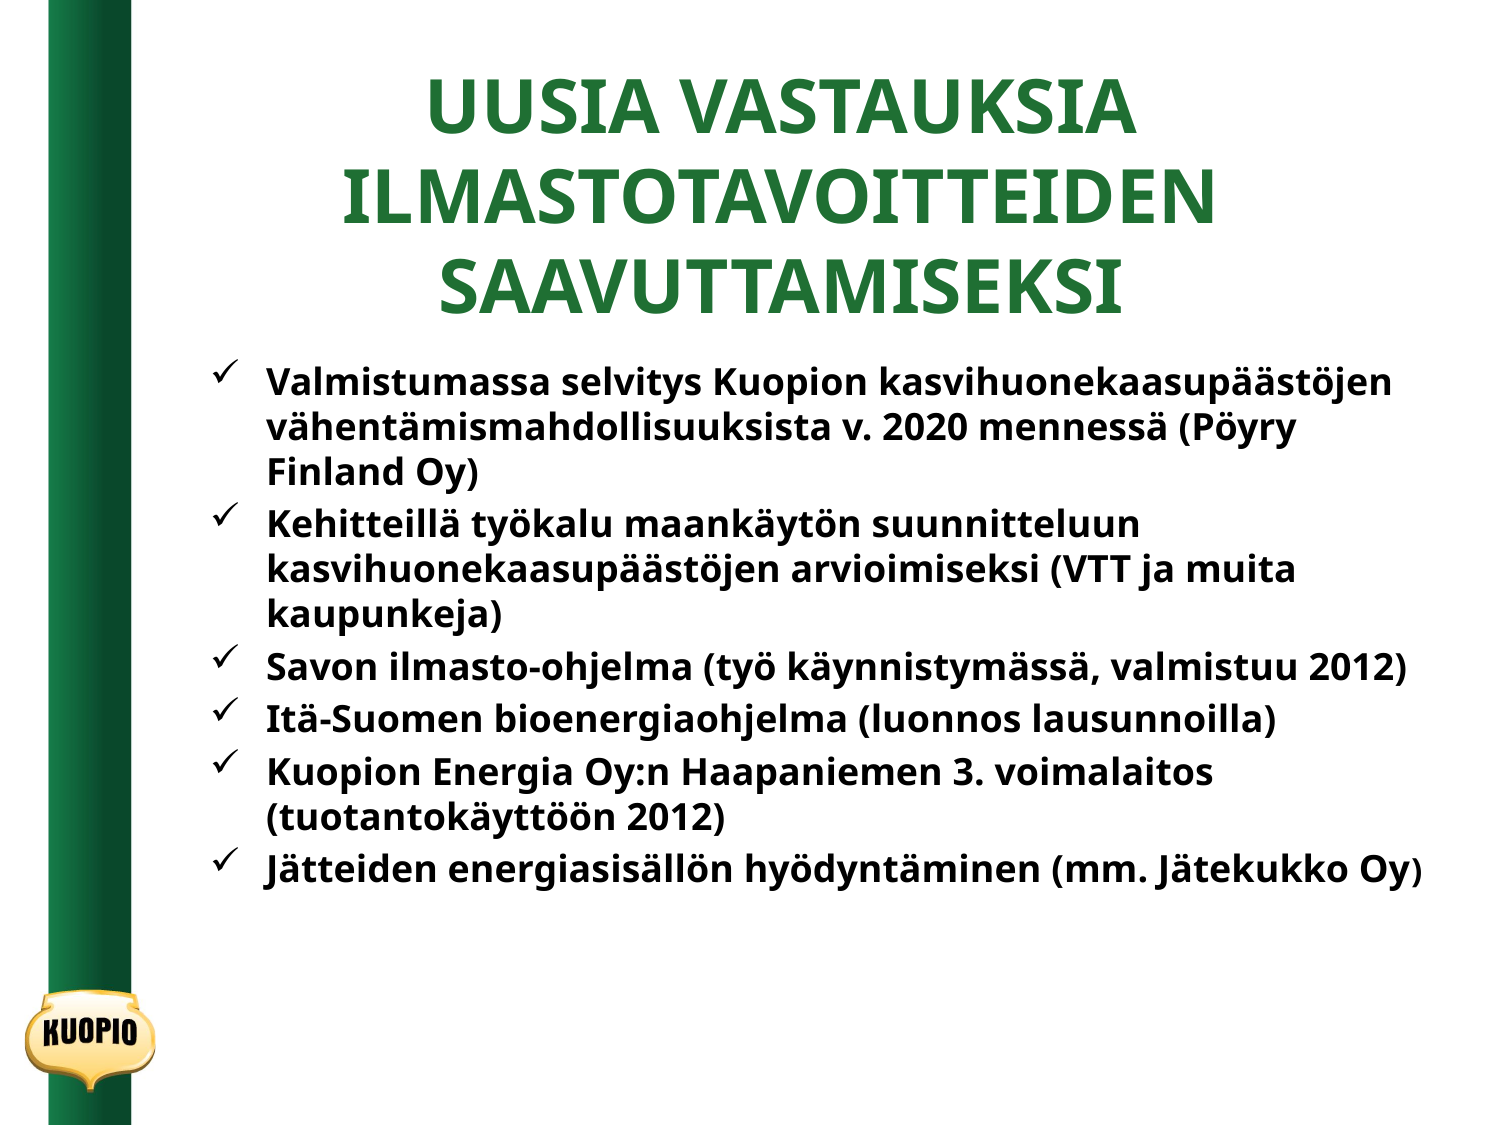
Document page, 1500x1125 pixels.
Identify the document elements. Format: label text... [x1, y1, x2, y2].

title UUSIA VASTAUKSIA ILMASTOTAVOITTEIDEN SAAVUTTAMISEKSI [174, 99, 1388, 288]
picture [24, 0, 156, 1125]
list Valmistumassa selvitys Kuopion kasvihuonekaasupäästöjen vähentämismahdollisuuksista v. 2020 mennessä (Pöyry Finland Oy) Kehitteillä työkalu maankäytön suunnitteluun kasvihuonekaasupäästöjen arvioimiseksi (VTT ja muita kaupunkeja) Savon ilmasto-ohjelma (työ käynnistymässä, valmistuu 2012) Itä-Suomen bioenergiaohjelma (luonnos lausunnoilla) Kuopion Energia Oy:n Haapaniemen 3. voimalaitos (tuotantokäyttöön 2012) Jätteiden energiasisällön hyödyntäminen (mm. Jätekukko Oy) [194, 349, 1456, 1026]
